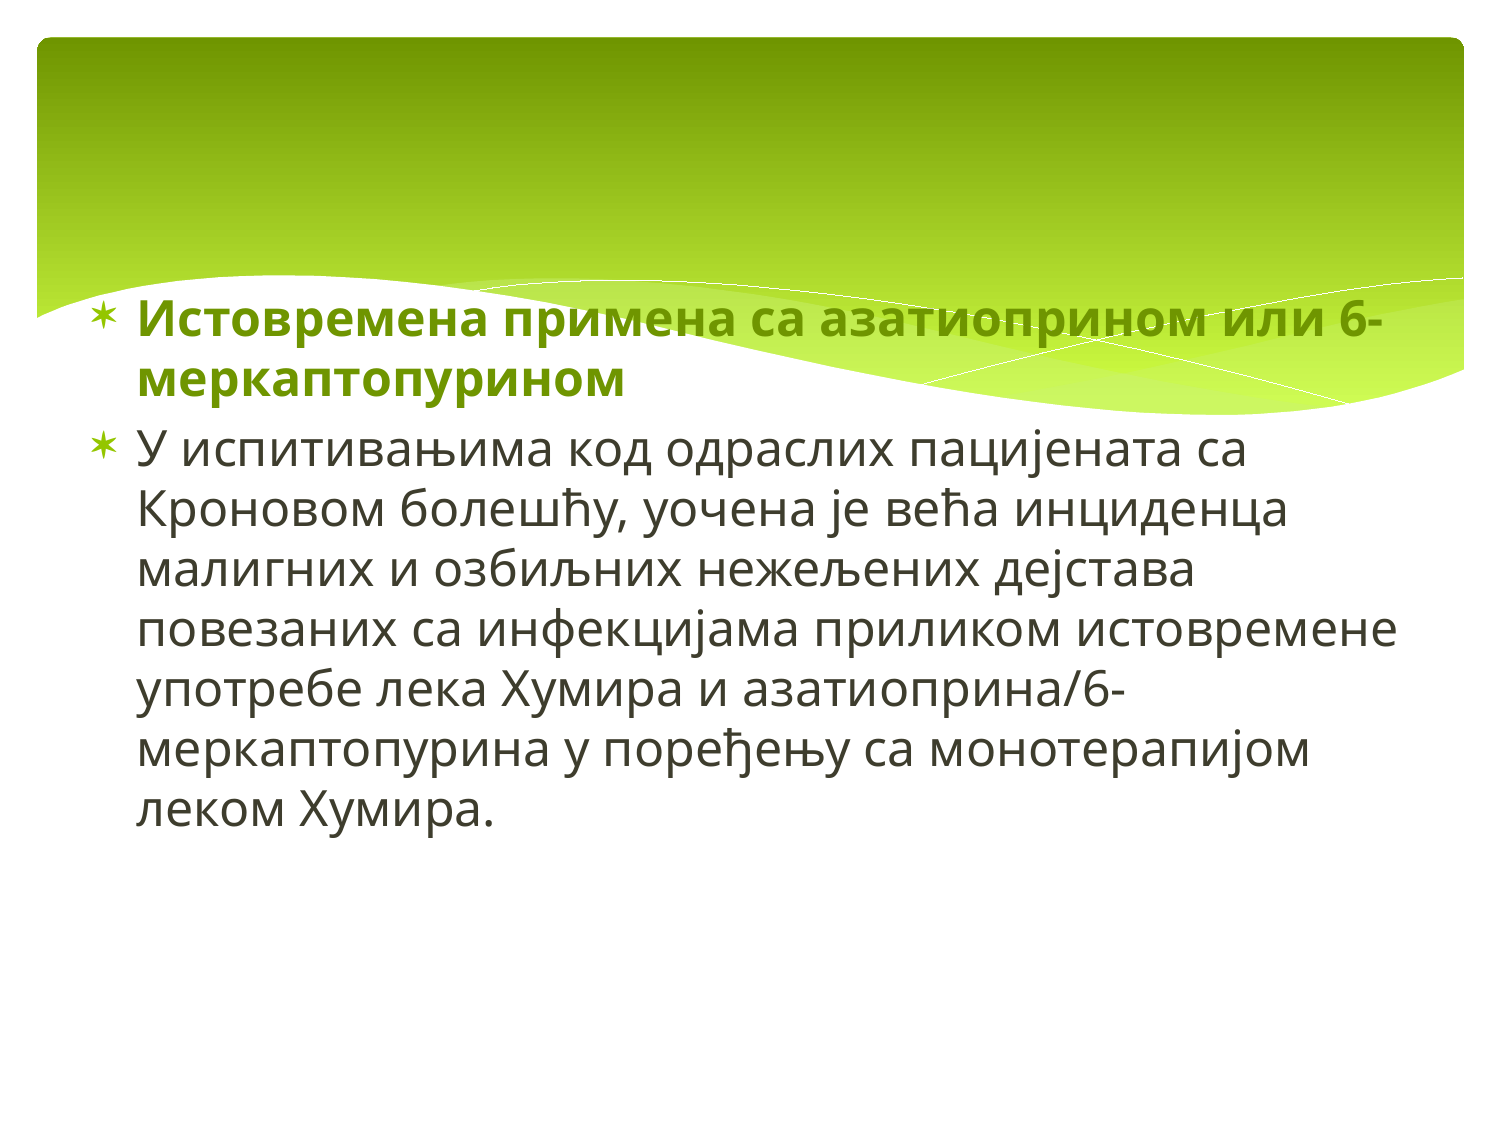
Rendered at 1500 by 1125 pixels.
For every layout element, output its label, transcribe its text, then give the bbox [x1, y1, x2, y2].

list Истовремена примена са азатиоприном или 6-меркаптопурином У испитивањима код одраслих пацијената са Кроновом болешћу, уочена је већа инциденца малигних и озбиљних нежељених дејстава повезаних са инфекцијама приликом истовремене употребе лека Хумира и азатиоприна/6-меркаптопурина у поређењу са монотерапијом леком Хумира. [76, 278, 1436, 1071]
